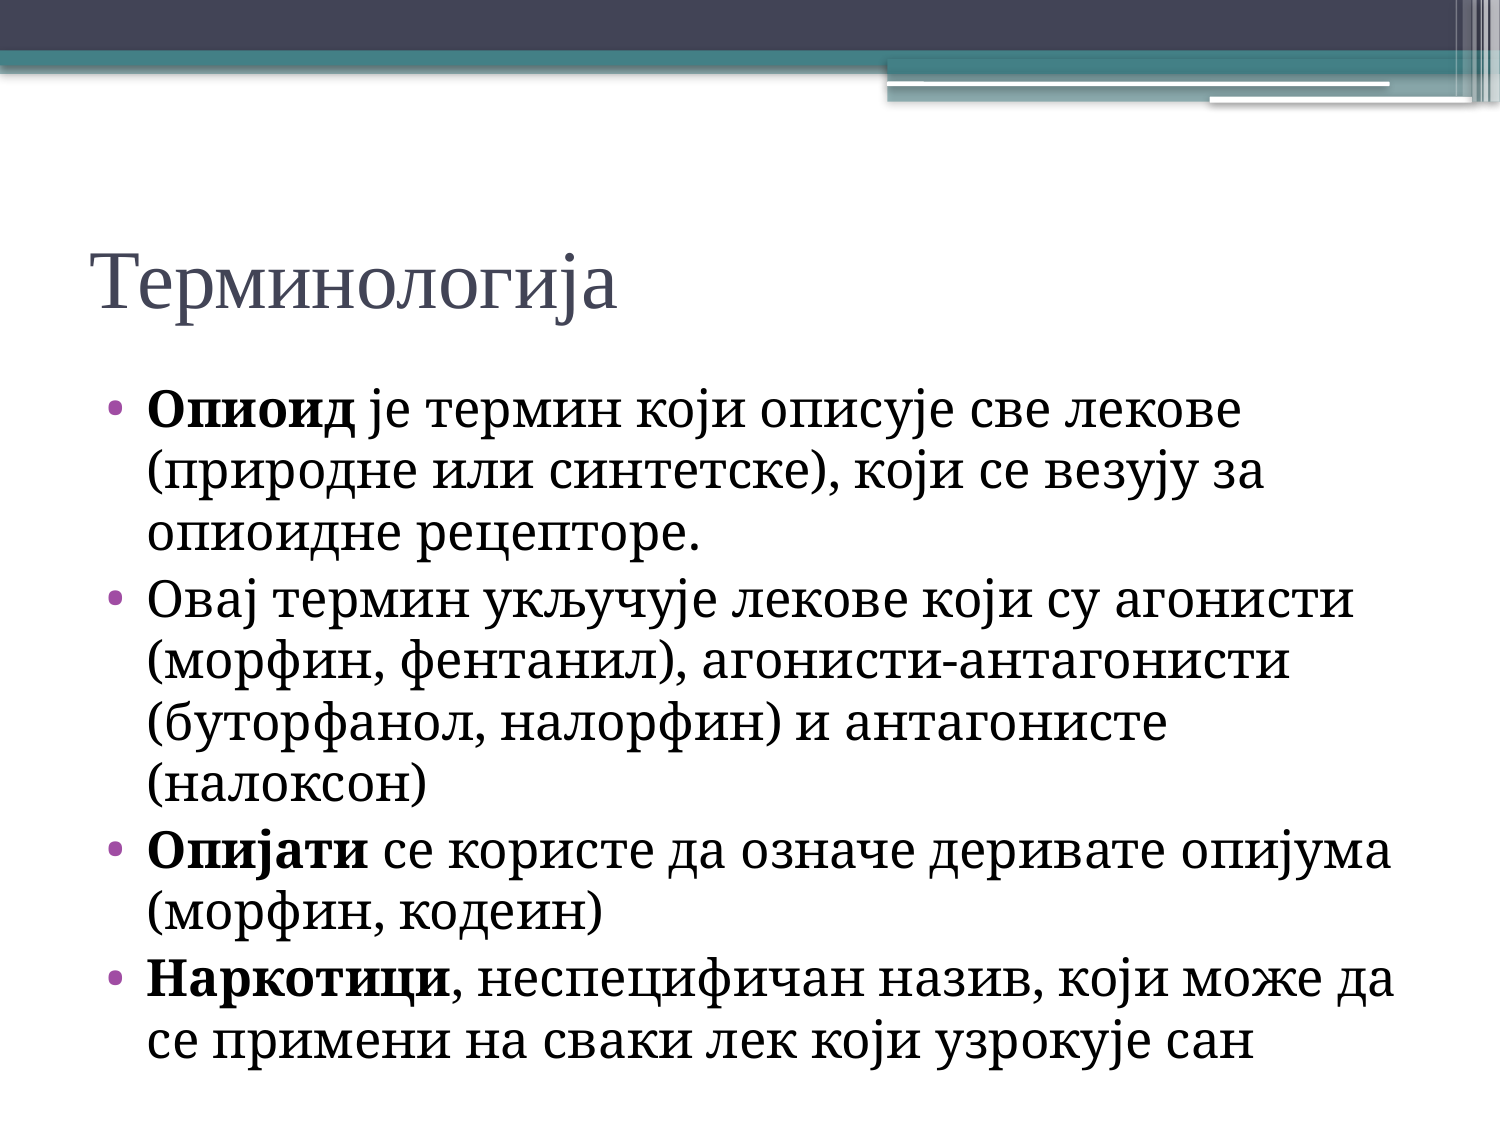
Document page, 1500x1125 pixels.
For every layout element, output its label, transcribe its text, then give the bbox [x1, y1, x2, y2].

title Терминологија [75, 187, 1425, 363]
list Опиоид је термин који описује све лекове (природне или синтетске), који се везују за опиоидне рецепторе. Овај термин укључује лекове који су агонисти (морфин, фентанил), агонисти-антагонисти (буторфанол, налорфин) и антагонисте (налоксон) Опијати се користе да означе деривате опијума (морфин, кодеин) Наркотици, неспецифичан назив, који може да се примени на сваки лек који узрокује сан [75, 368, 1425, 1079]
